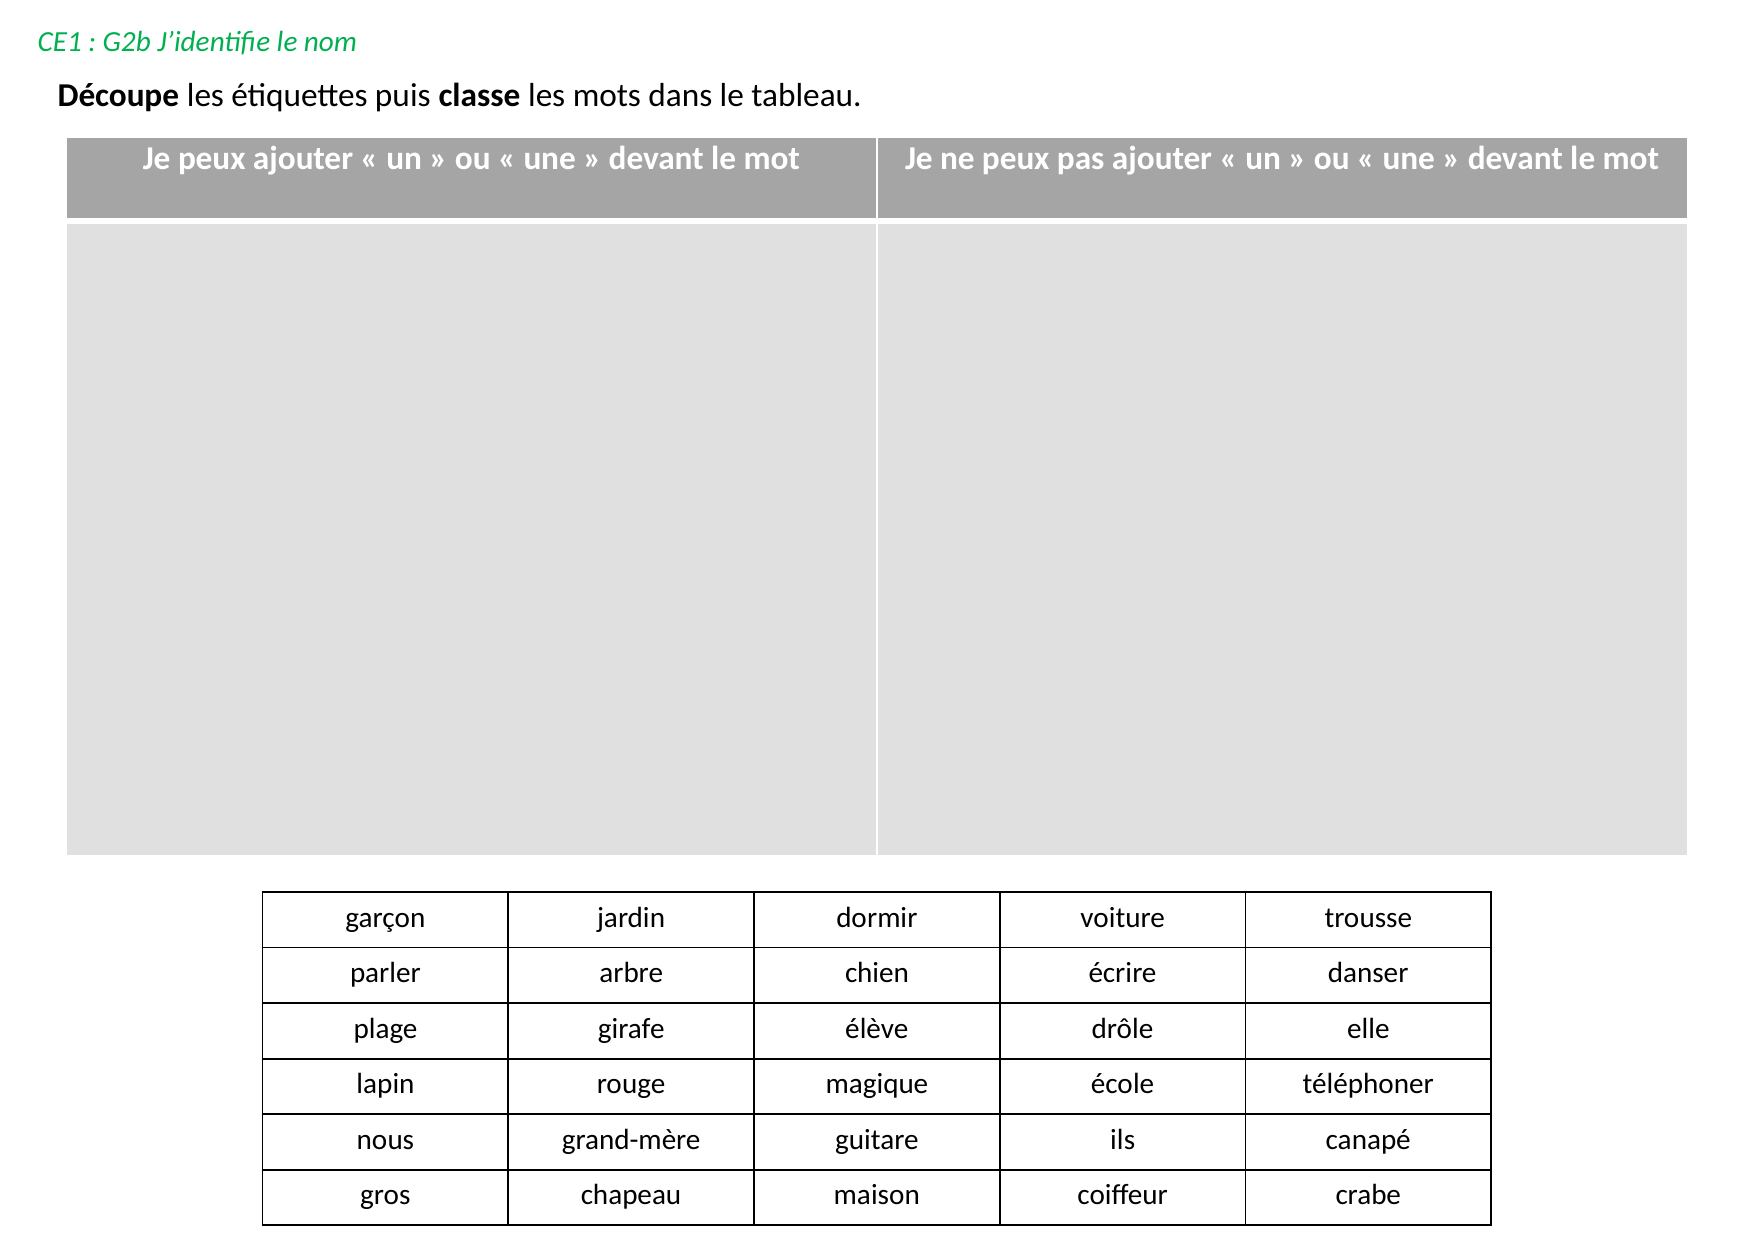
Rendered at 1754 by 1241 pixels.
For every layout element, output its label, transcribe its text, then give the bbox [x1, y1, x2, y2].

table_cell arbre [509, 948, 753, 1002]
table_cell école [1001, 1060, 1245, 1113]
table_cell maison [755, 1171, 999, 1224]
text_box Découpe les étiquettes puis classe les mots dans le tableau. [42, 65, 1510, 120]
table_header dormir [755, 893, 999, 947]
table_cell plage [263, 1004, 507, 1058]
table_cell lapin [263, 1060, 507, 1113]
table_cell élève [755, 1004, 999, 1058]
table_cell coiffeur [1001, 1171, 1245, 1224]
table_cell magique [755, 1060, 999, 1113]
table_cell canapé [1246, 1115, 1490, 1169]
text_box CE1 : G2b J’identifie le nom [23, 14, 1225, 65]
table_cell [67, 224, 876, 855]
table_cell parler [263, 948, 507, 1002]
table_cell guitare [755, 1115, 999, 1169]
table_cell chapeau [509, 1171, 753, 1224]
table_header garçon [263, 893, 507, 947]
table_header jardin [509, 893, 753, 947]
table_cell écrire [1001, 948, 1245, 1002]
table_cell crabe [1246, 1171, 1490, 1224]
table_cell danser [1246, 948, 1490, 1002]
table_cell nous [263, 1115, 507, 1169]
table_cell [878, 224, 1687, 855]
table_cell ils [1001, 1115, 1245, 1169]
table_header trousse [1246, 893, 1490, 947]
table_header voiture [1001, 893, 1245, 947]
table_cell grand-mère [509, 1115, 753, 1169]
table_cell drôle [1001, 1004, 1245, 1058]
table_cell girafe [509, 1004, 753, 1058]
table_cell chien [755, 948, 999, 1002]
table_header Je ne peux pas ajouter « un » ou « une » devant le mot [878, 138, 1687, 218]
table_cell téléphoner [1246, 1060, 1490, 1113]
table_header Je peux ajouter « un » ou « une » devant le mot [67, 138, 876, 218]
table_cell elle [1246, 1004, 1490, 1058]
table_cell rouge [509, 1060, 753, 1113]
table_cell gros [263, 1171, 507, 1224]
